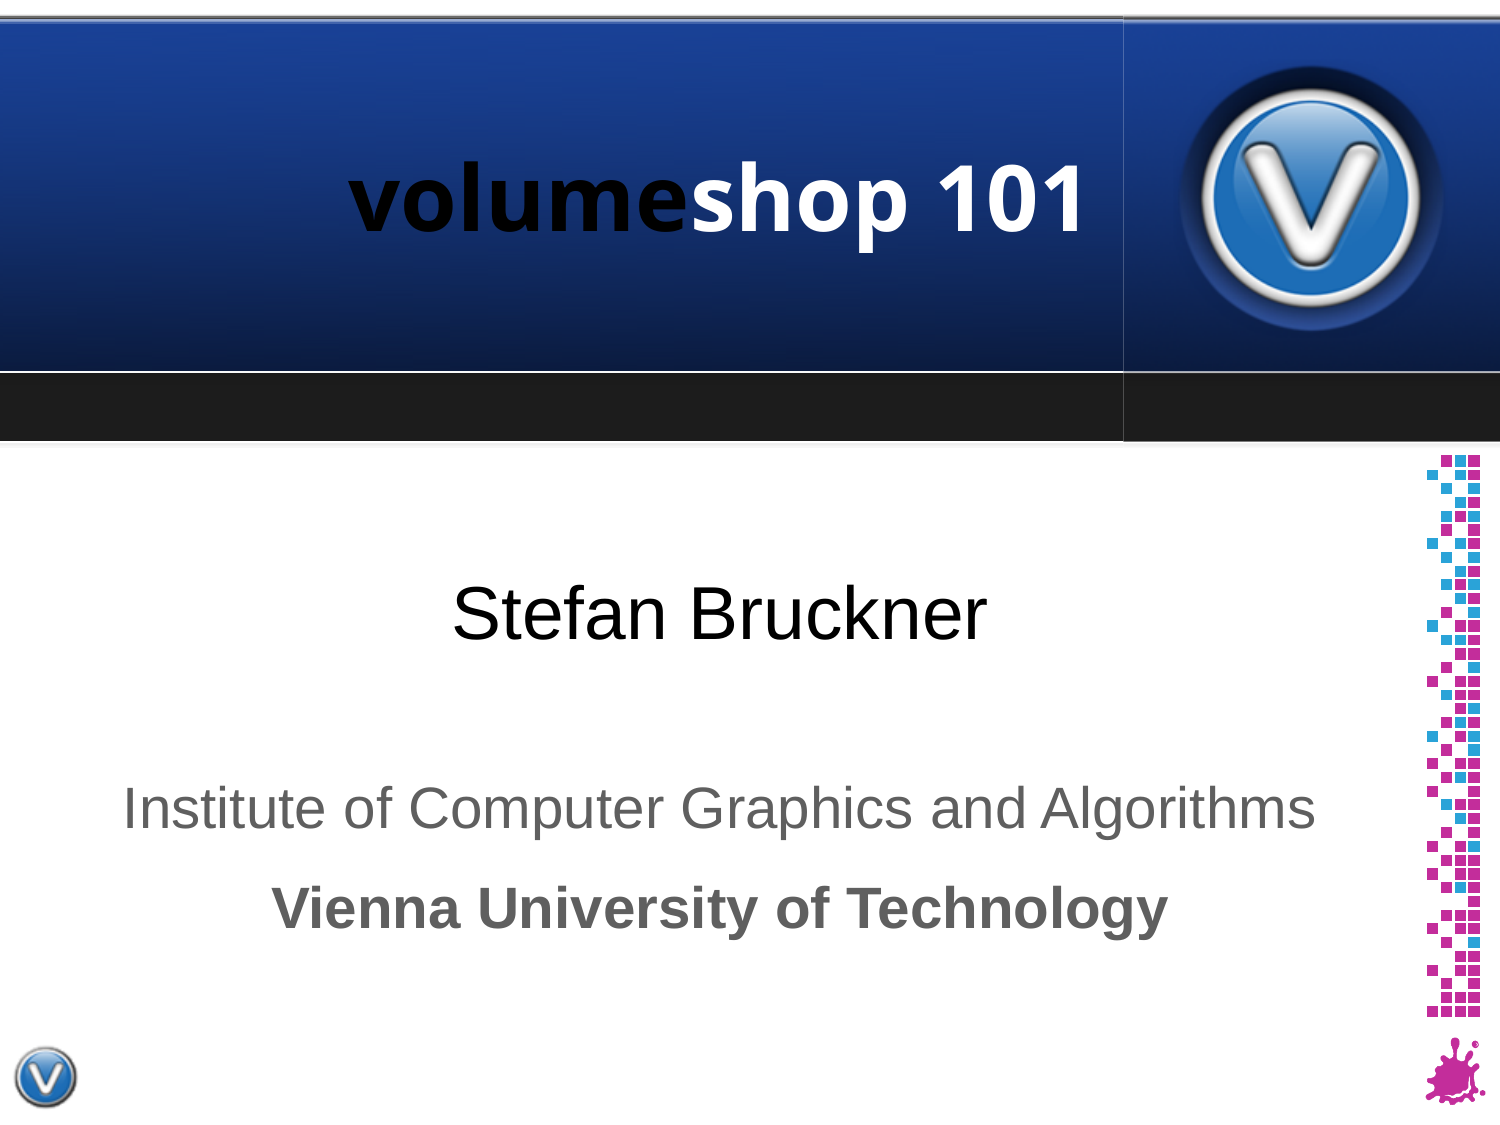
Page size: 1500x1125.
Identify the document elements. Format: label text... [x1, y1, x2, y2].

picture [0, 13, 1500, 455]
text_box Institute of Computer Graphics and Algorithms Vienna University of Technology [29, 763, 1412, 948]
subtitle Stefan Bruckner [29, 491, 1412, 729]
picture [7, 1039, 84, 1116]
